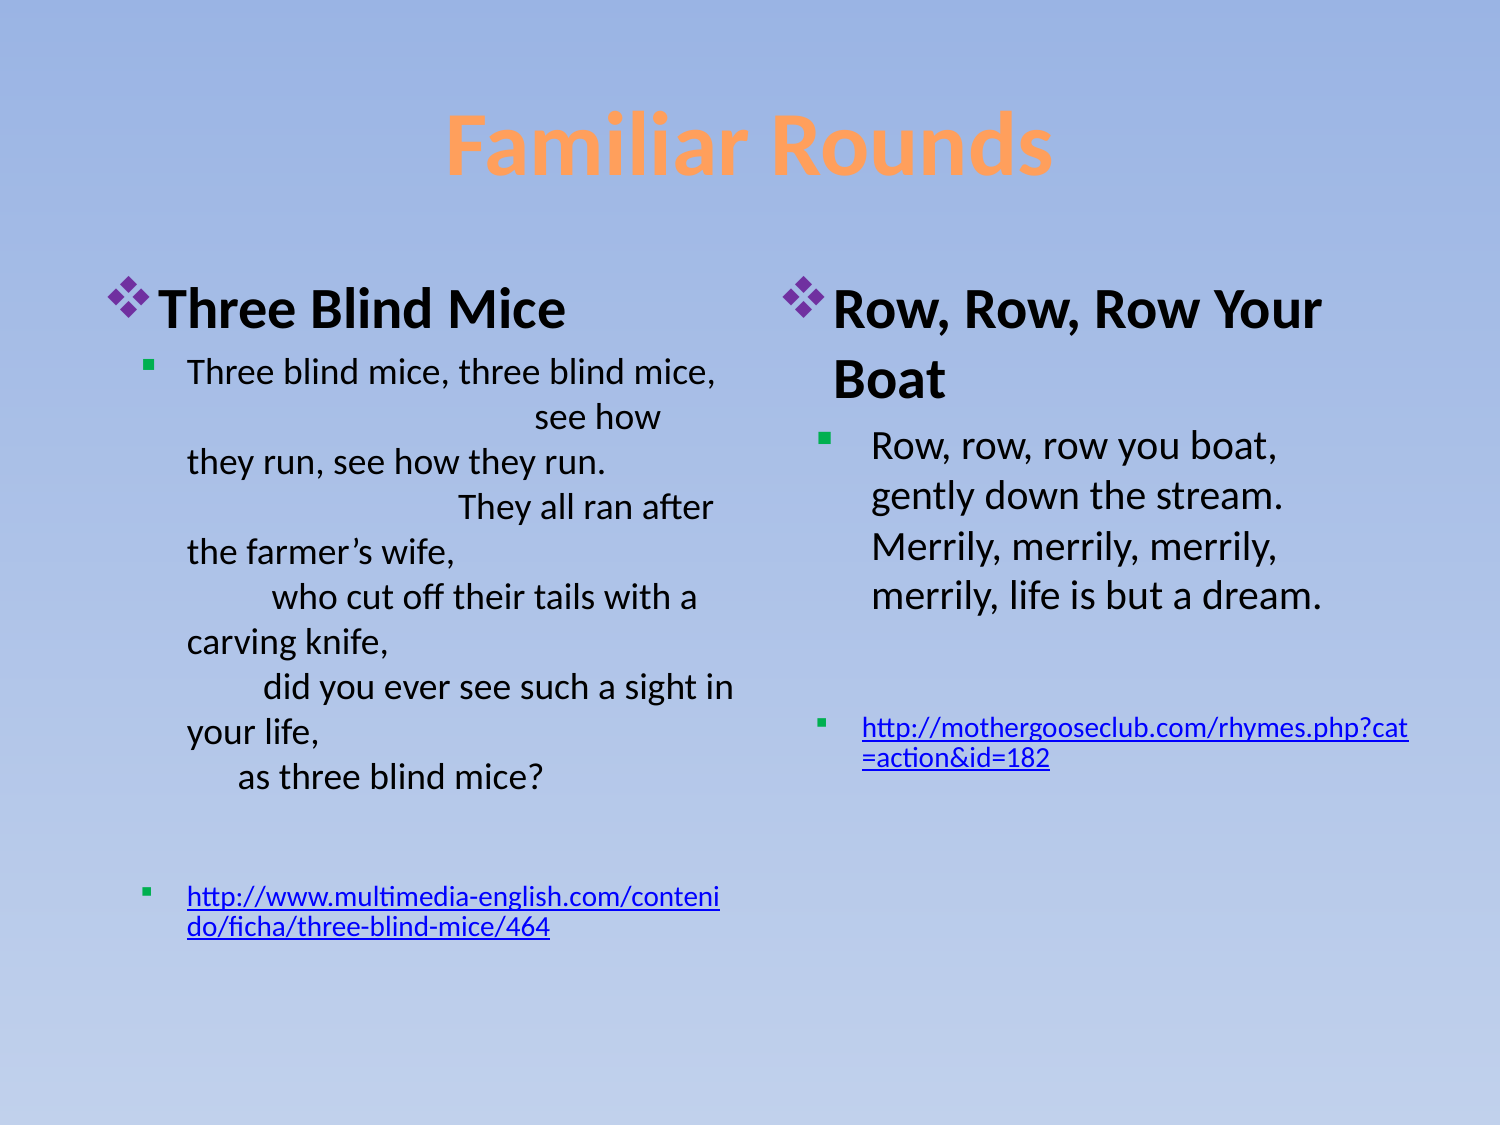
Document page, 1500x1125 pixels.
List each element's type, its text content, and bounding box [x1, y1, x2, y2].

list Three Blind Mice Three blind mice, three blind mice, see how they run, see how they run. They all ran after the farmer’s wife, who cut off their tails with a carving knife, did you ever see such a sight in your life, as three blind mice? http://www.multimedia-english.com/contenido/ficha/three-blind-mice/464 [87, 262, 750, 1005]
title Familiar Rounds [75, 45, 1425, 233]
list Row, Row, Row Your Boat Row, row, row you boat, gently down the stream. Merrily, merrily, merrily, merrily, life is but a dream. http://mothergooseclub.com/rhymes.php?cat=action&id=182 [762, 262, 1425, 1005]
